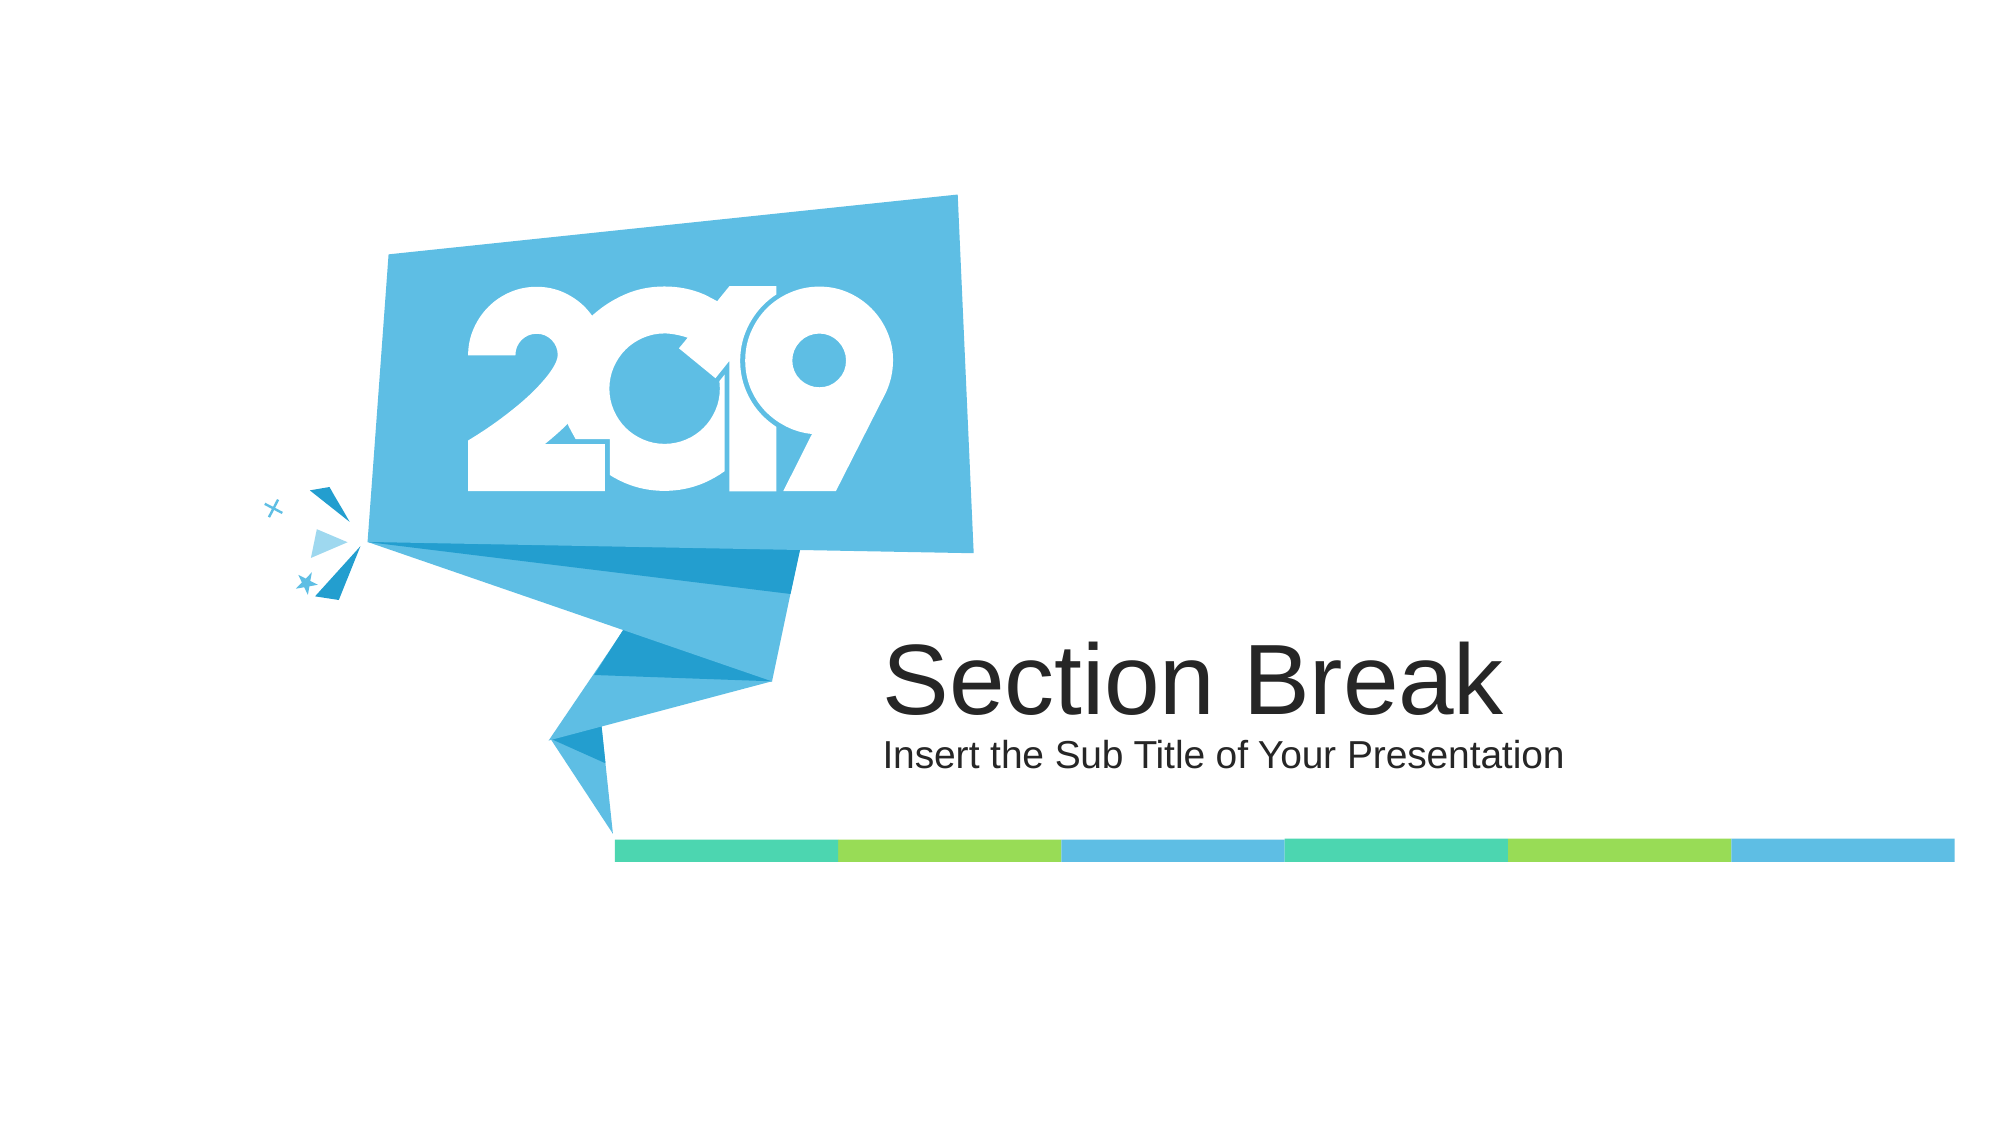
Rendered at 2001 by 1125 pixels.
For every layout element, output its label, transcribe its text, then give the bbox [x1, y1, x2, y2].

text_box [614, 838, 1955, 862]
text_box Insert the Sub Title of Your Presentation [974, 722, 1816, 784]
text_box Section Break [974, 607, 1816, 722]
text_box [263, 194, 974, 835]
